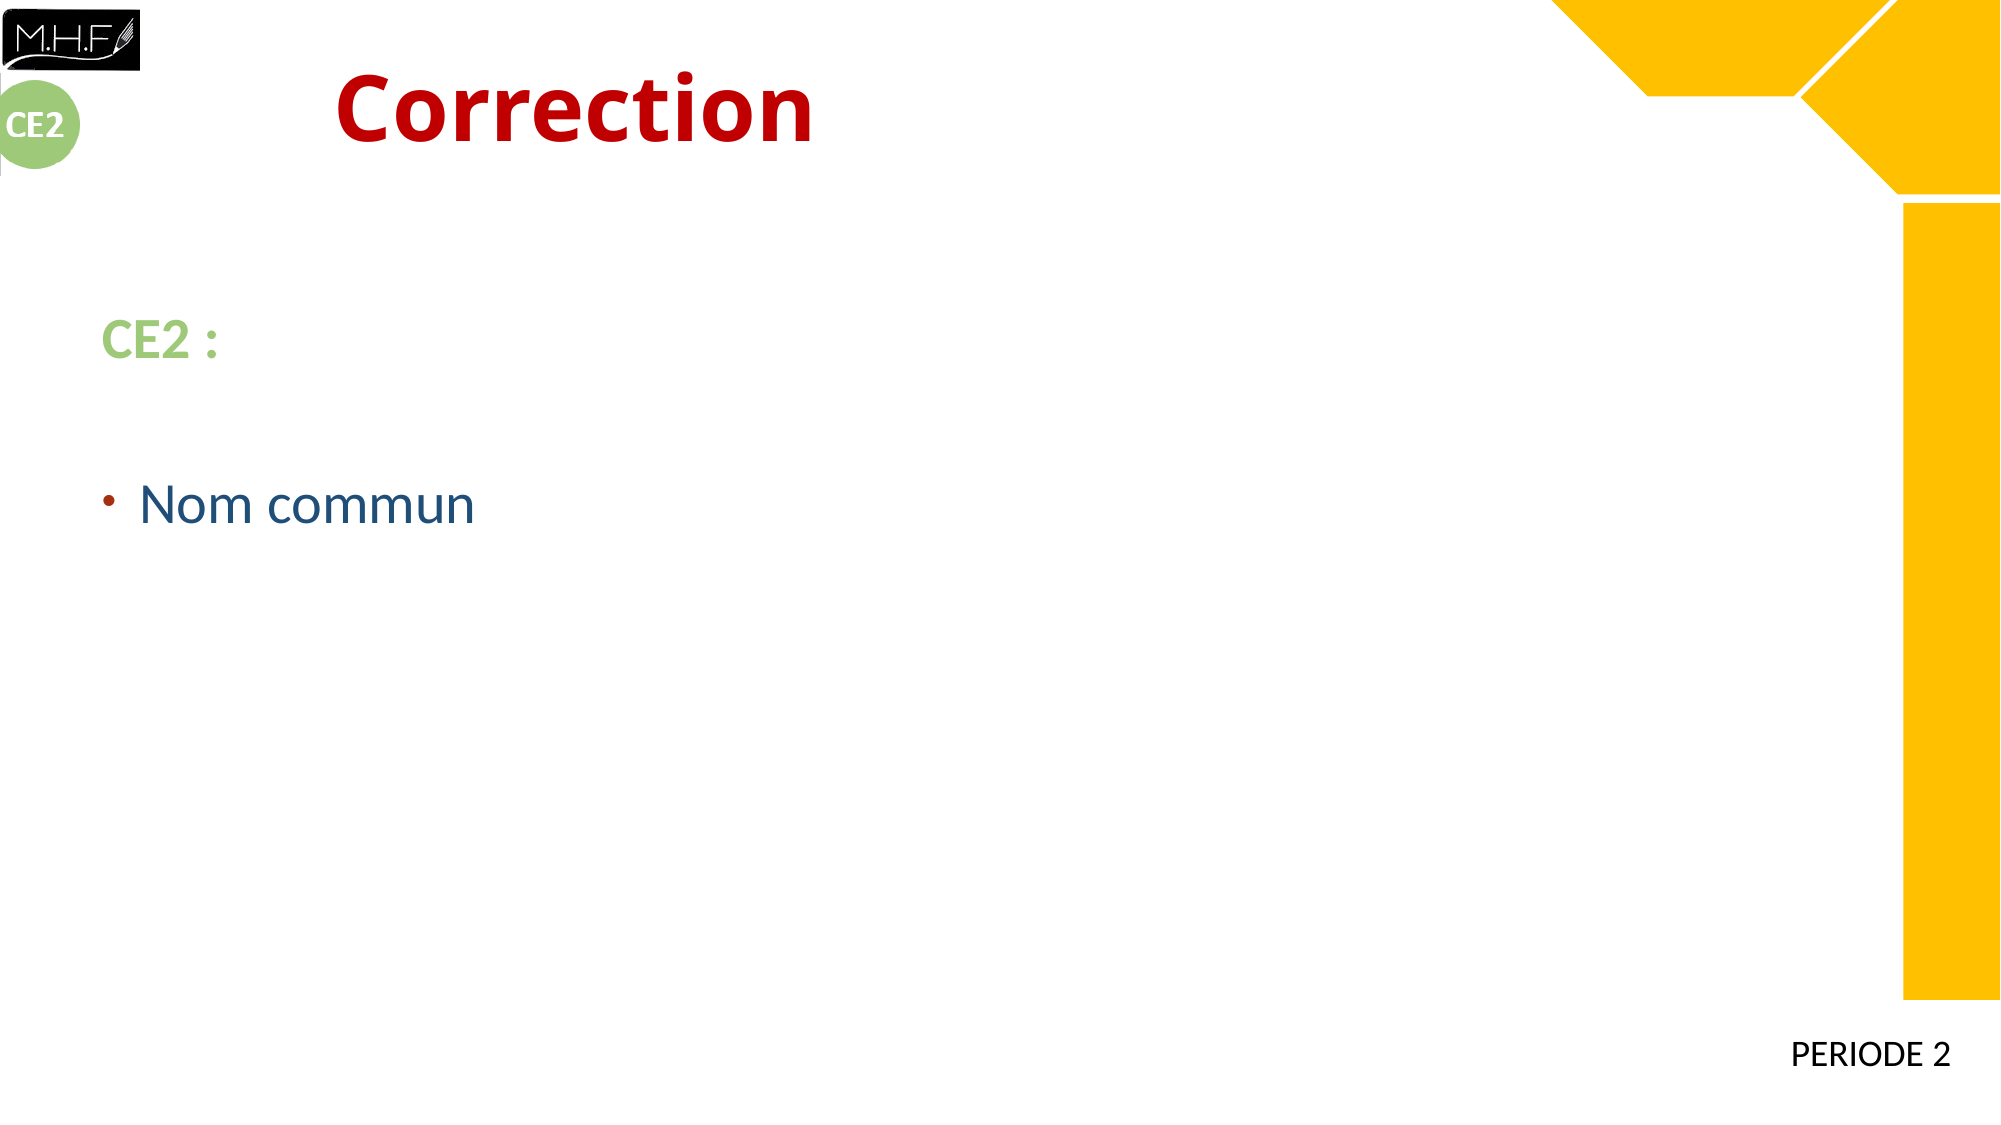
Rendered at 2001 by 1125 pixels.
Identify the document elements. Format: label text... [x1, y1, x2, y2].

text_box [1549, 0, 1892, 98]
picture [0, 7, 140, 176]
title Correction [318, 3, 1865, 221]
text_box [1902, 202, 2000, 1001]
text_box [1799, 0, 2000, 196]
text_box PERIODE 2 [1362, 1021, 1967, 1125]
list CE2 : Nom commun [86, 300, 1633, 1015]
